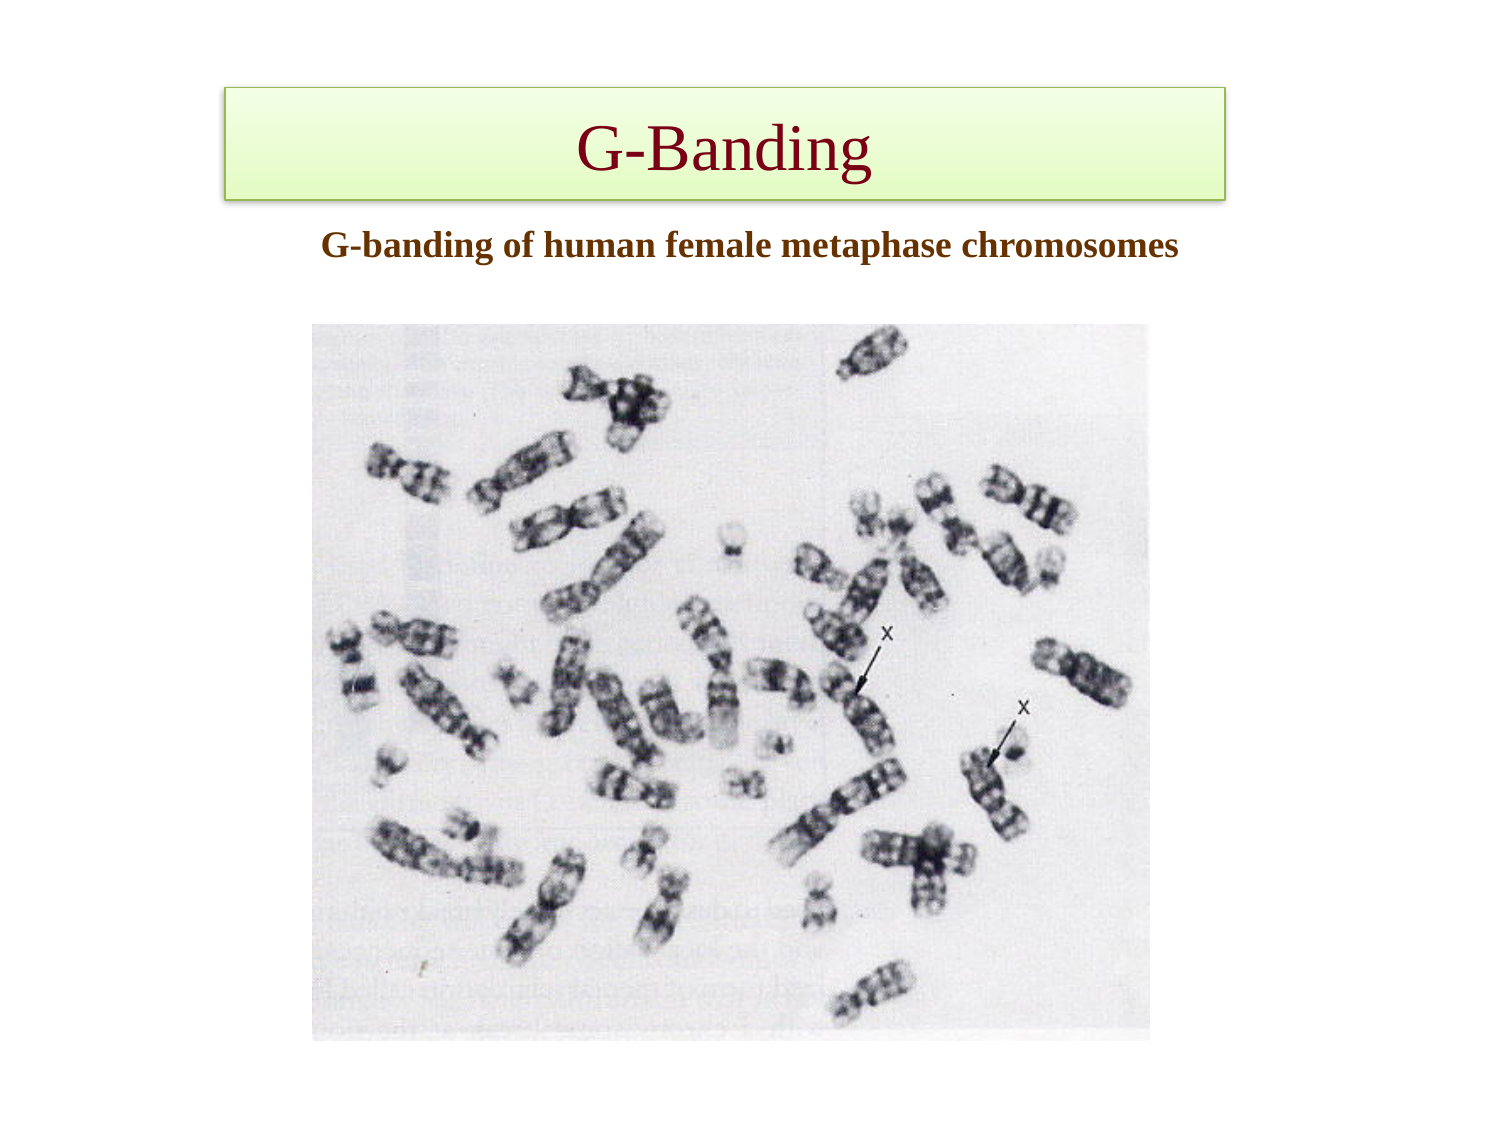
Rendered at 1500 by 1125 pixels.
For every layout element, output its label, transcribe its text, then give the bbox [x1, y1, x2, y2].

picture [312, 324, 1151, 1041]
title G-Banding [224, 87, 1226, 201]
text_box G-banding of human female metaphase chromosomes [125, 212, 1375, 273]
